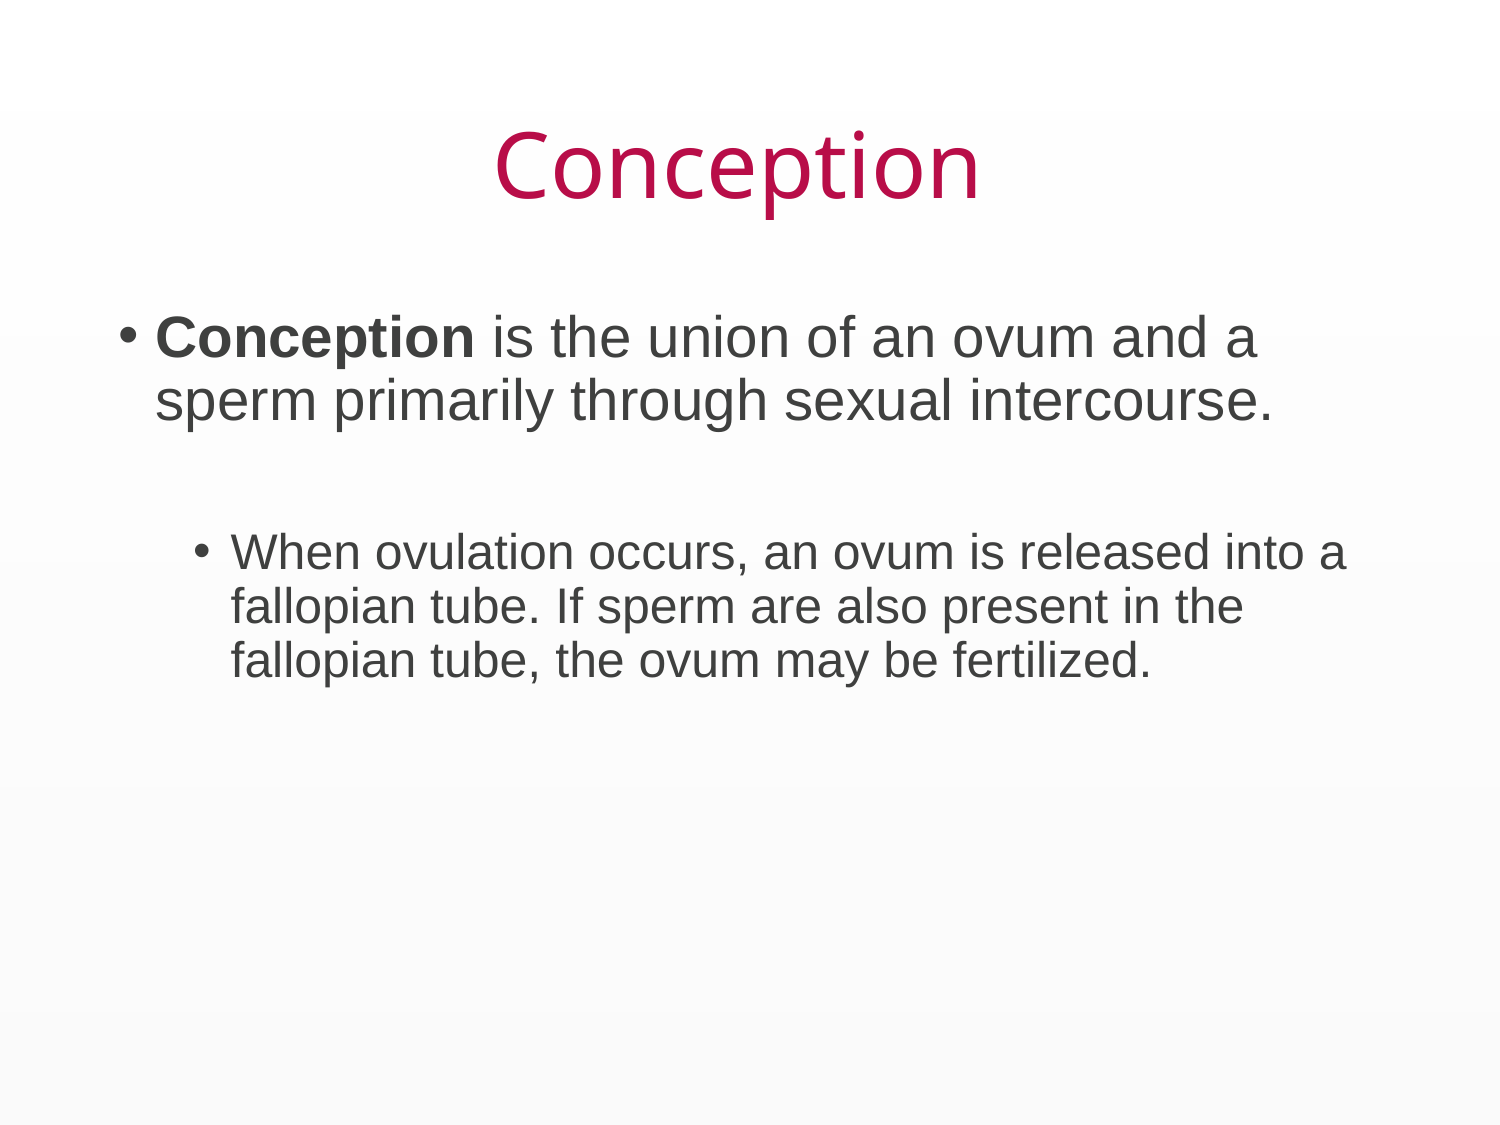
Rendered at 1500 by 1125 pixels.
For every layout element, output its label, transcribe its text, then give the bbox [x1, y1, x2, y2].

list Conception is the union of an ovum and a sperm primarily through sexual intercourse. When ovulation occurs, an ovum is released into a fallopian tube. If sperm are also present in the fallopian tube, the ovum may be fertilized. [103, 299, 1397, 1014]
title Conception [103, 59, 1397, 278]
